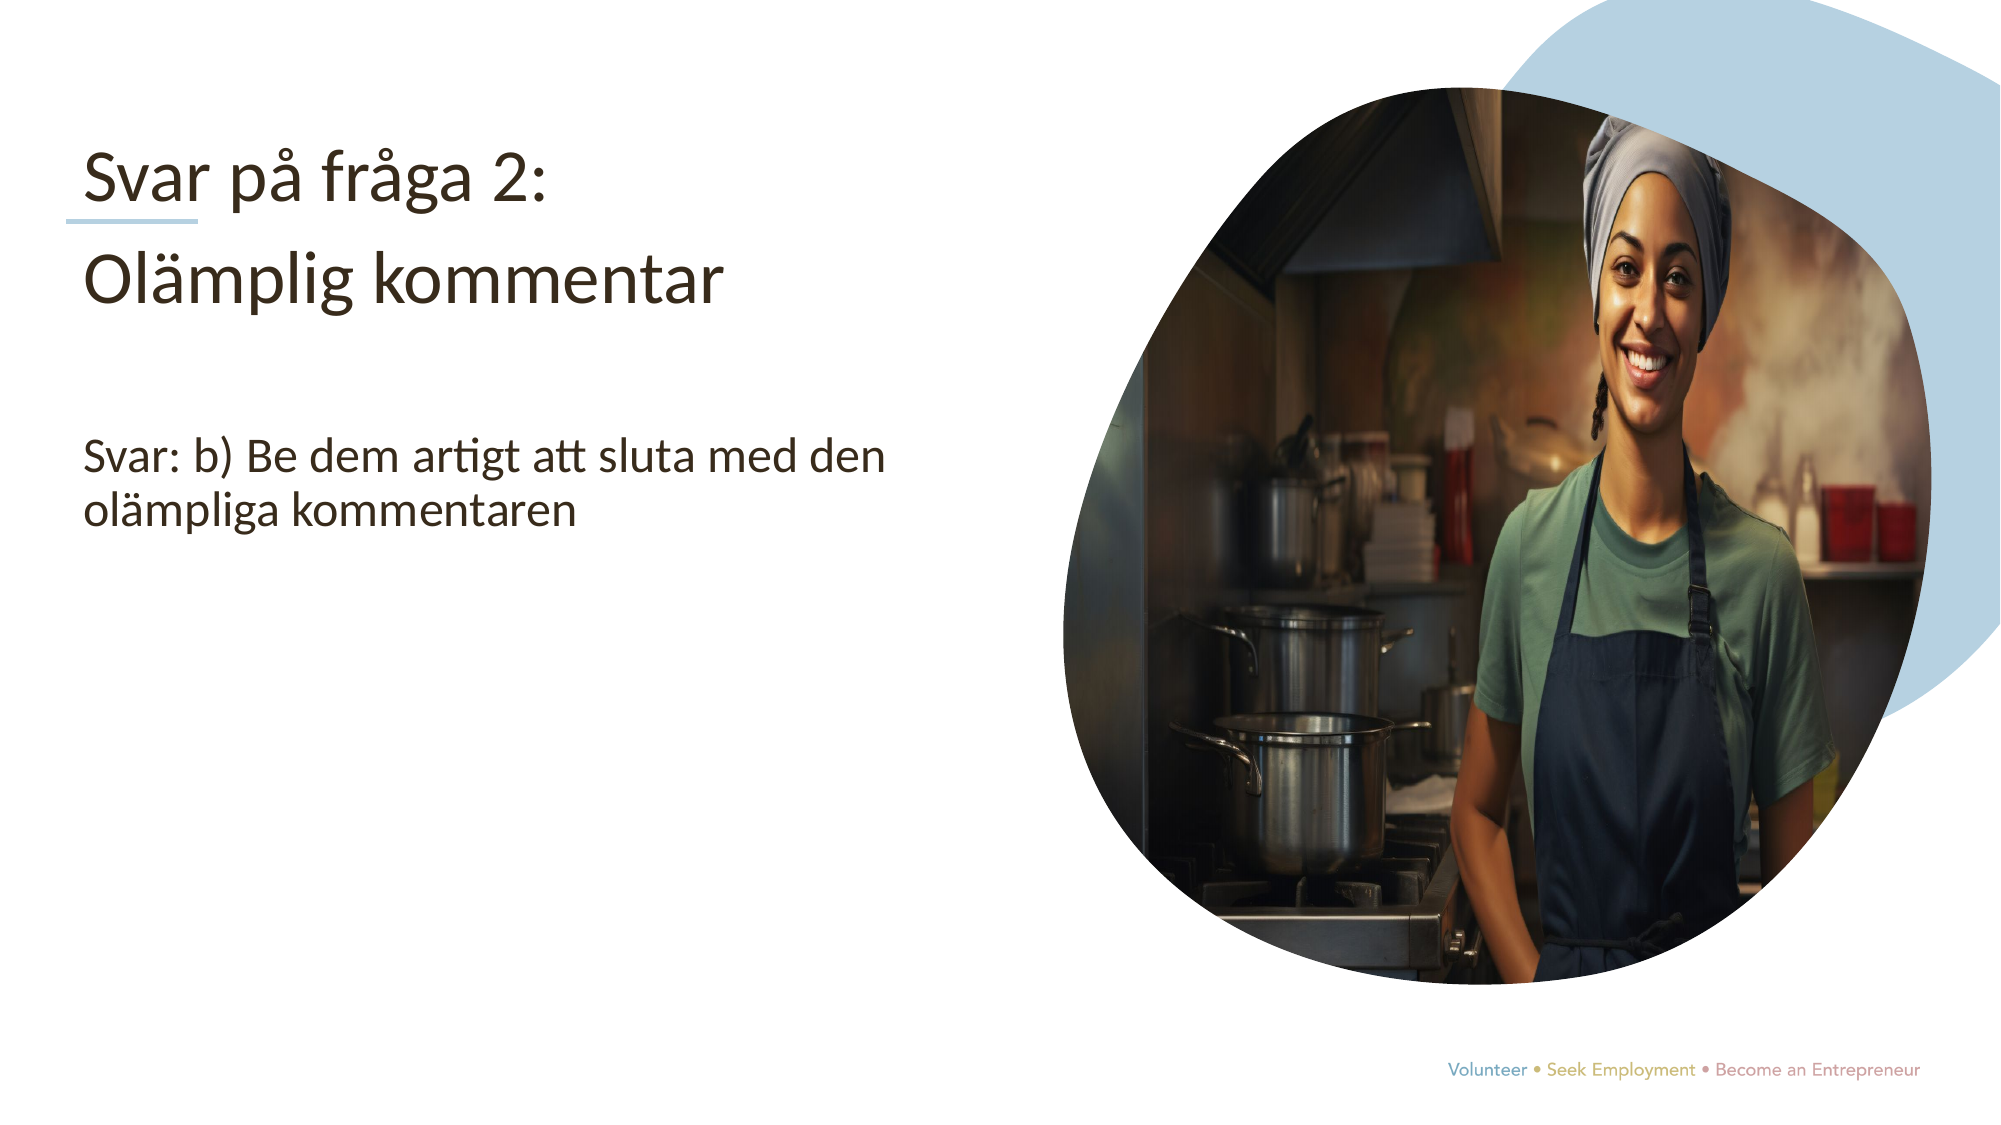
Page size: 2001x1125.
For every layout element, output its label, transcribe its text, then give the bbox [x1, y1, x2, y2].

text_box Svar: b) Be dem artigt att sluta med den olämpliga kommentaren [68, 422, 1035, 1004]
text_box Svar på fråga 2: Olämplig kommentar [68, 129, 903, 356]
picture [1418, 1046, 1971, 1103]
picture [1063, 87, 1932, 985]
